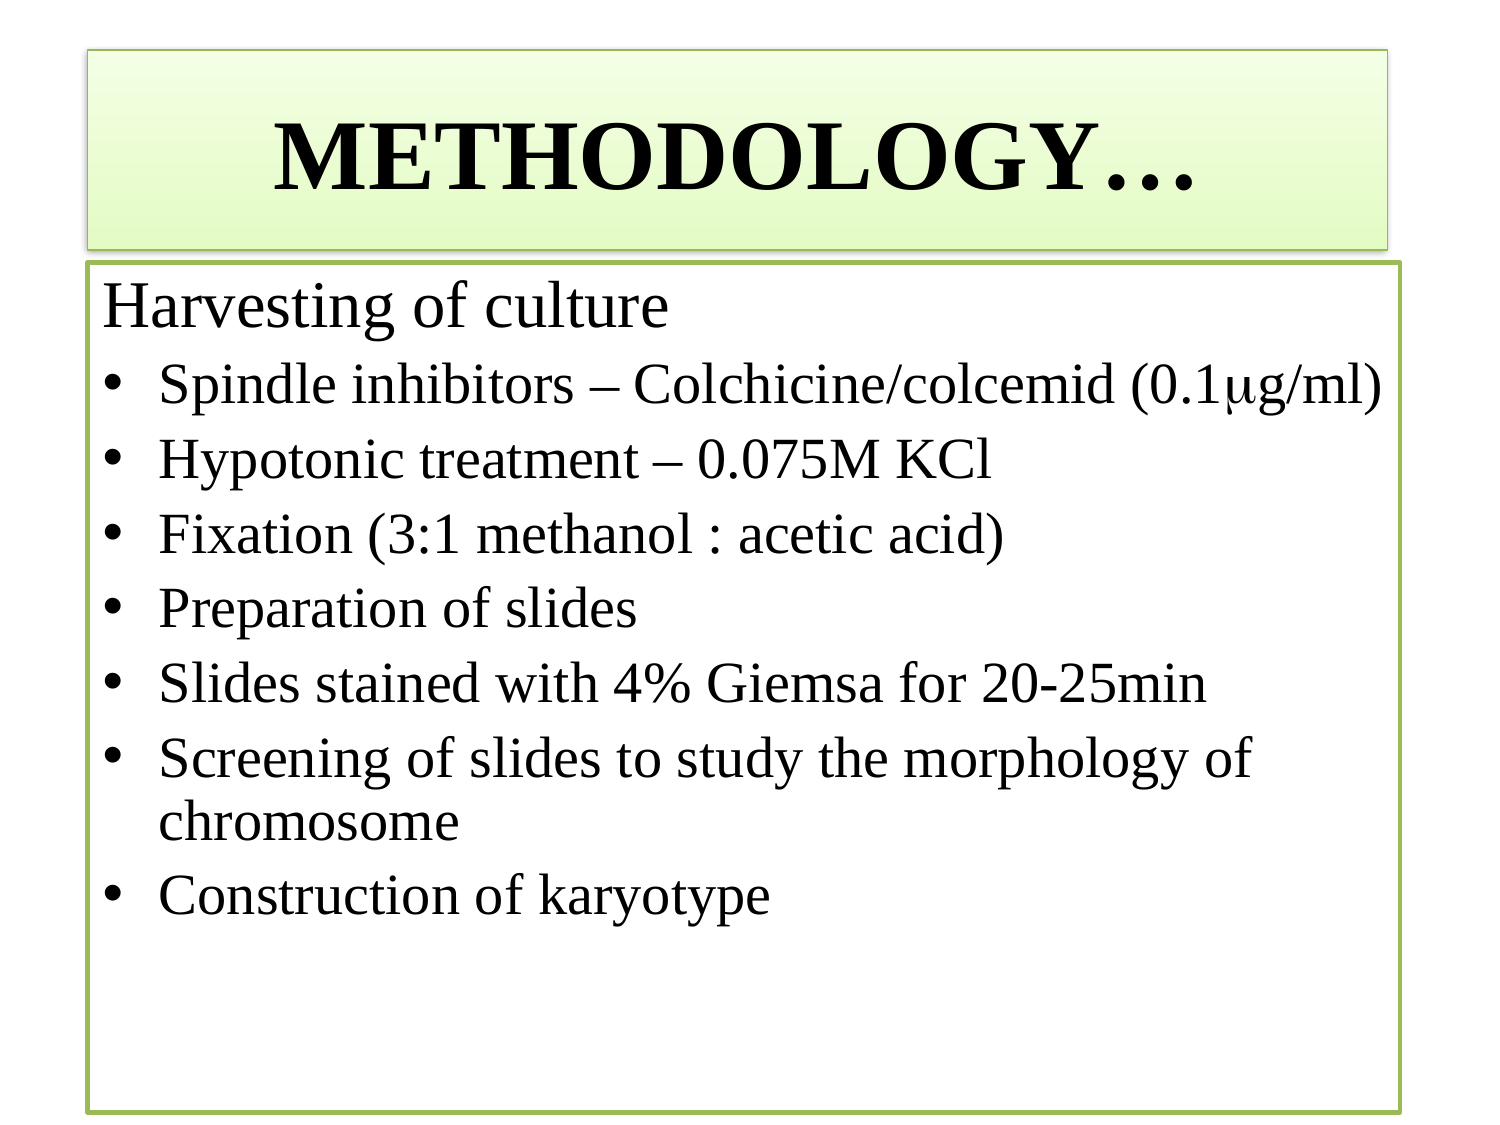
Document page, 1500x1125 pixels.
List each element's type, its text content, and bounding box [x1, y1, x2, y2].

title METHODOLOGY… [87, 49, 1388, 251]
list Harvesting of culture Spindle inhibitors – Colchicine/colcemid (0.1g/ml) Hypotonic treatment – 0.075M KCl Fixation (3:1 methanol : acetic acid) Preparation of slides Slides stained with 4% Giemsa for 20-25min Screening of slides to study the morphology of chromosome Construction of karyotype [85, 260, 1402, 1115]
